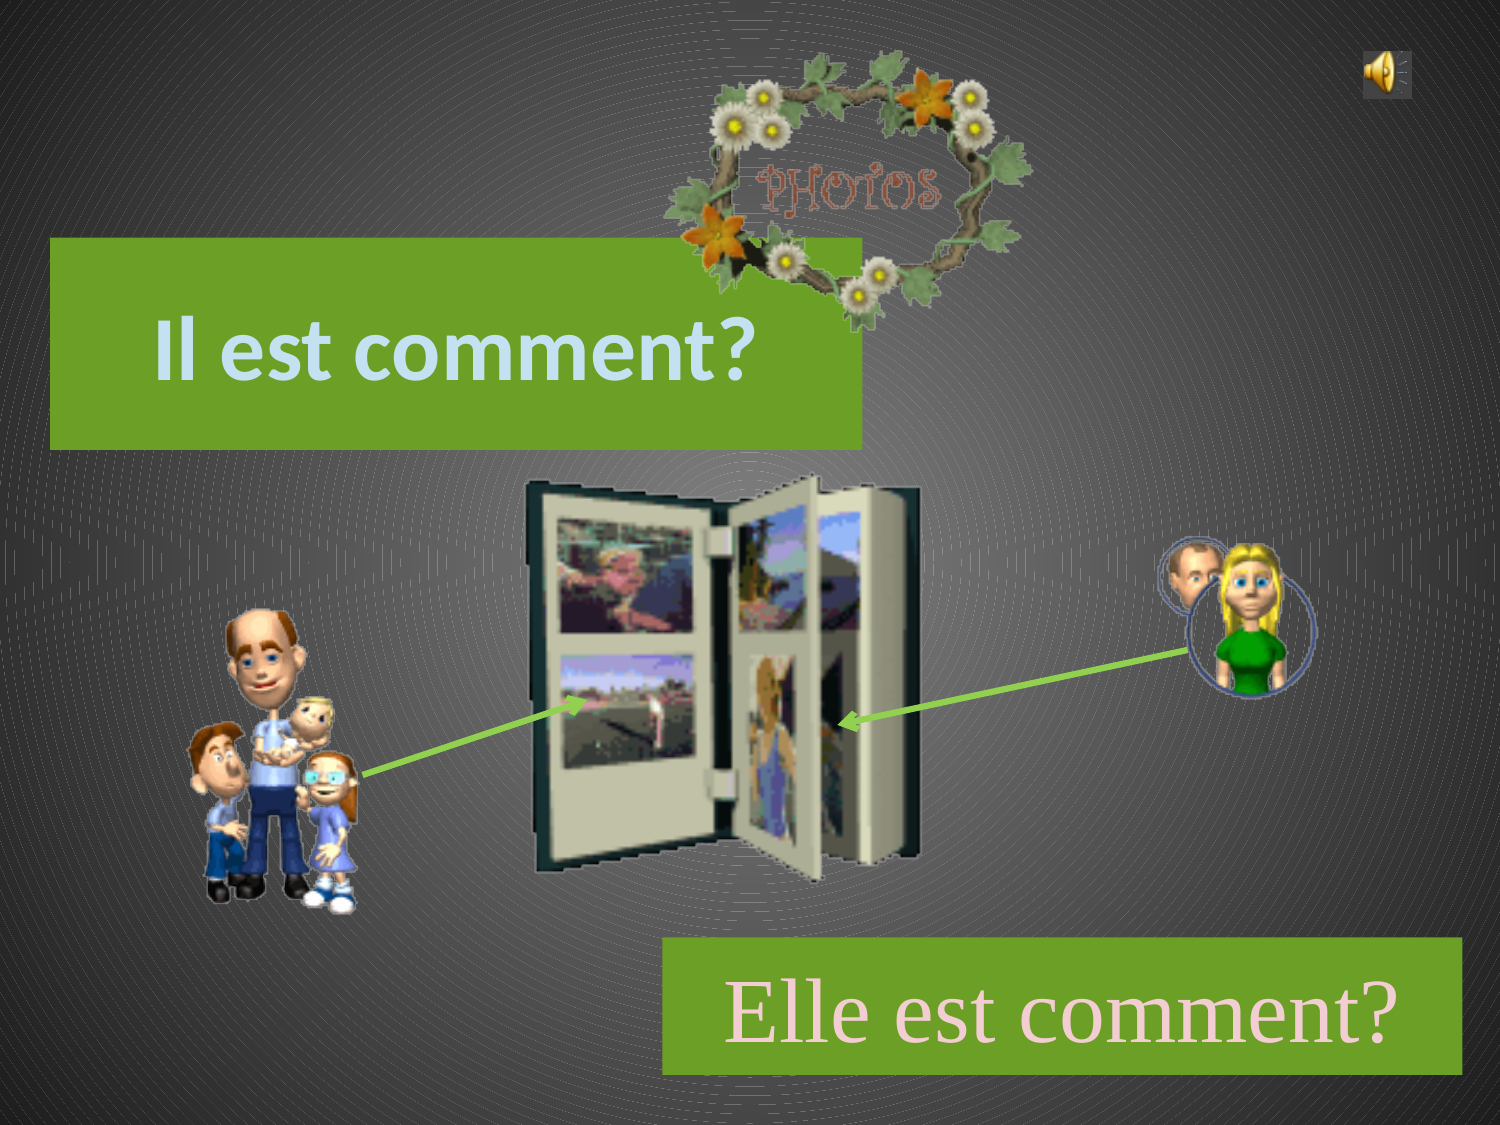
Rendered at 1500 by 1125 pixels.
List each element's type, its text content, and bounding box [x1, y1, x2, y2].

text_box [837, 649, 1188, 726]
picture [163, 599, 408, 926]
picture [1362, 49, 1413, 101]
text_box Elle est comment? [662, 937, 1463, 1075]
picture [1062, 362, 1442, 713]
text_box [362, 699, 588, 776]
title Il est comment? [50, 237, 863, 450]
picture [662, 37, 1041, 351]
picture [512, 449, 1047, 913]
